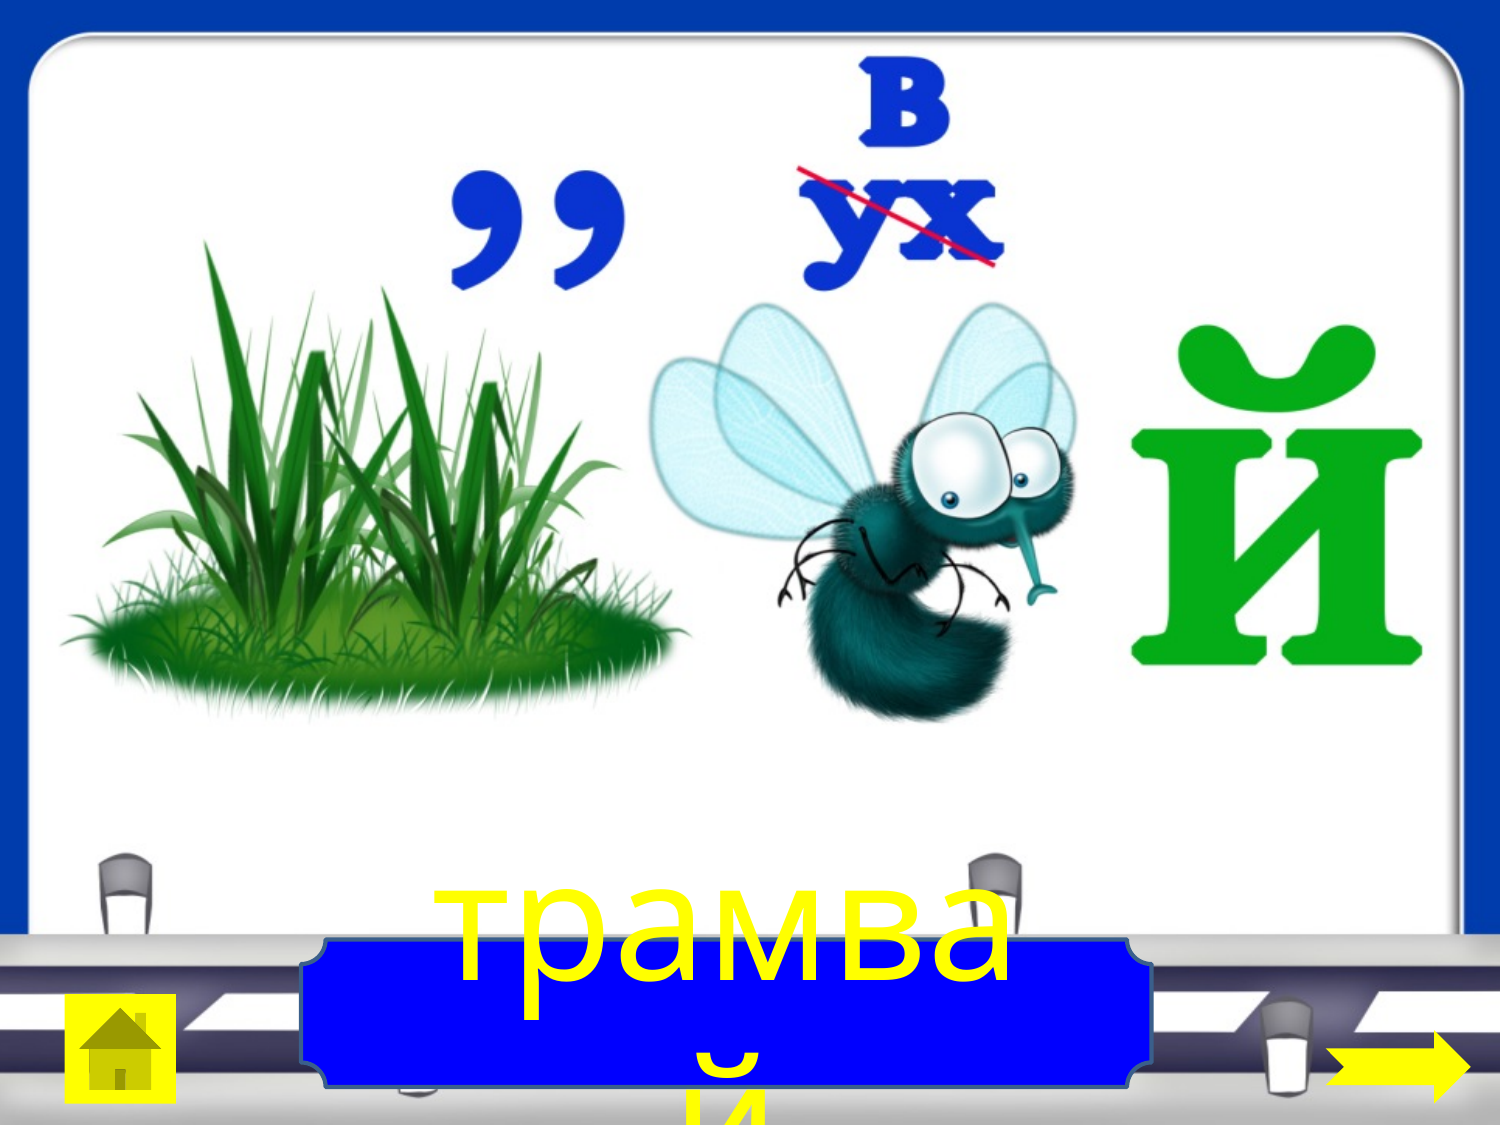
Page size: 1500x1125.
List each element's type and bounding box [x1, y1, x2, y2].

list [0, 0, 1500, 1125]
